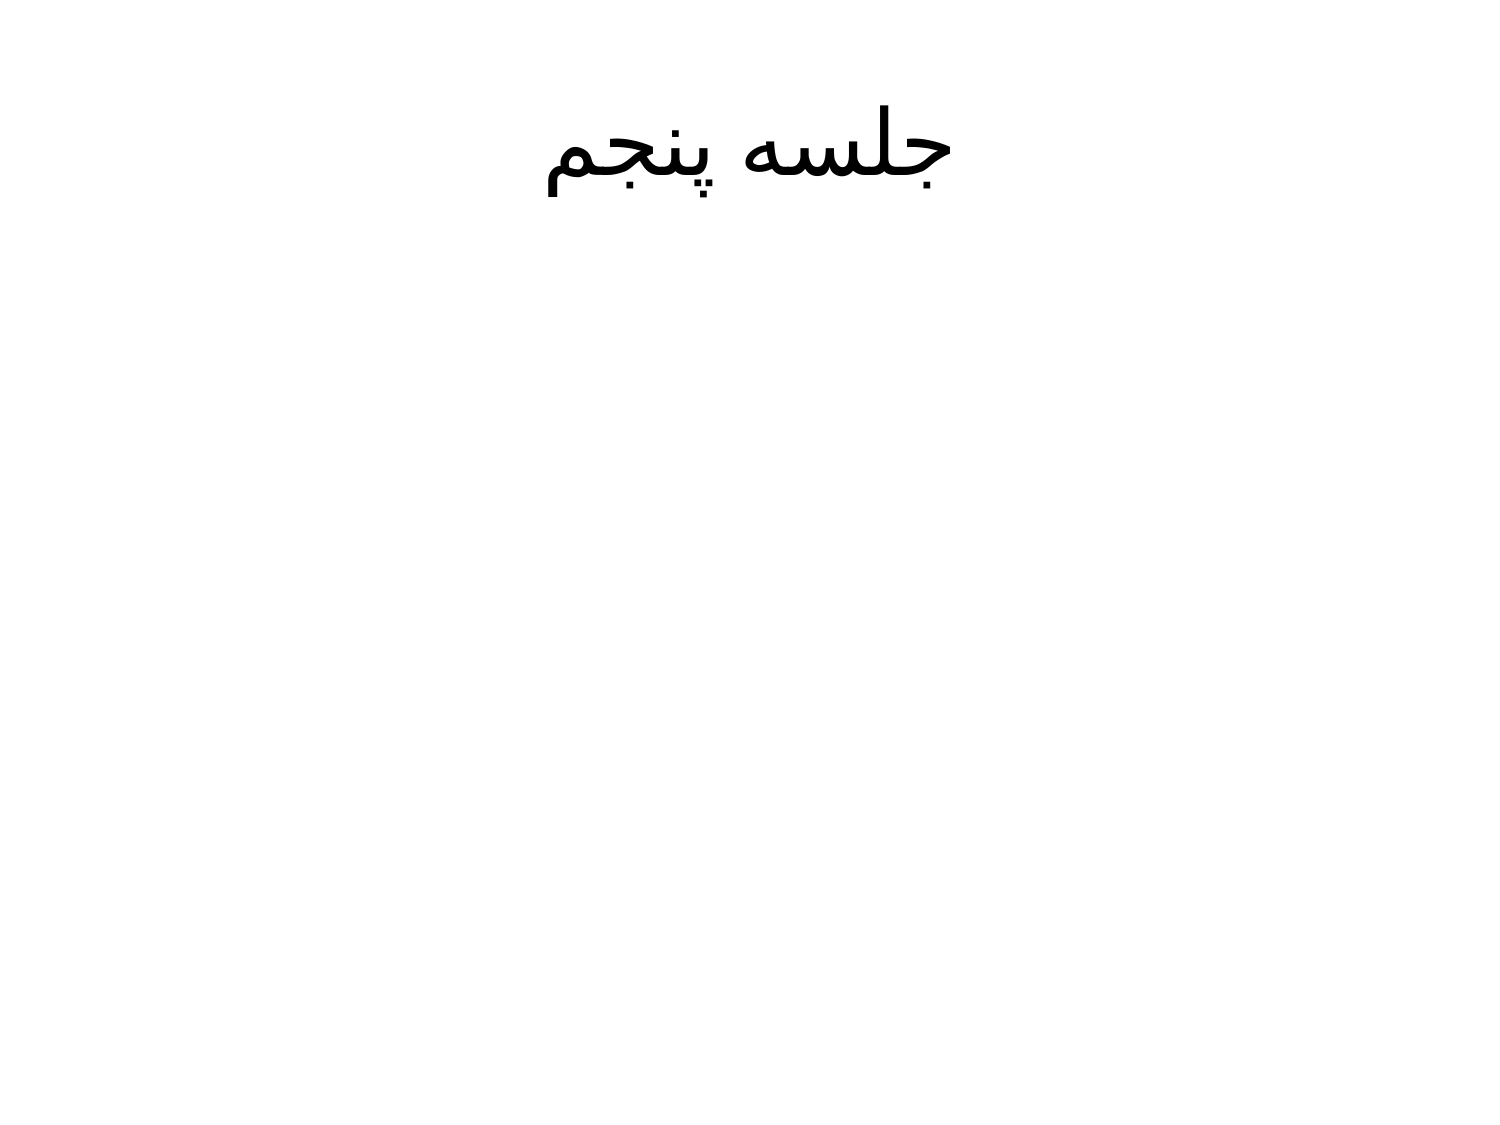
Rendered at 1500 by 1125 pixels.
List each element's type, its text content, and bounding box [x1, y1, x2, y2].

title جلسه پنجم [75, 45, 1425, 233]
